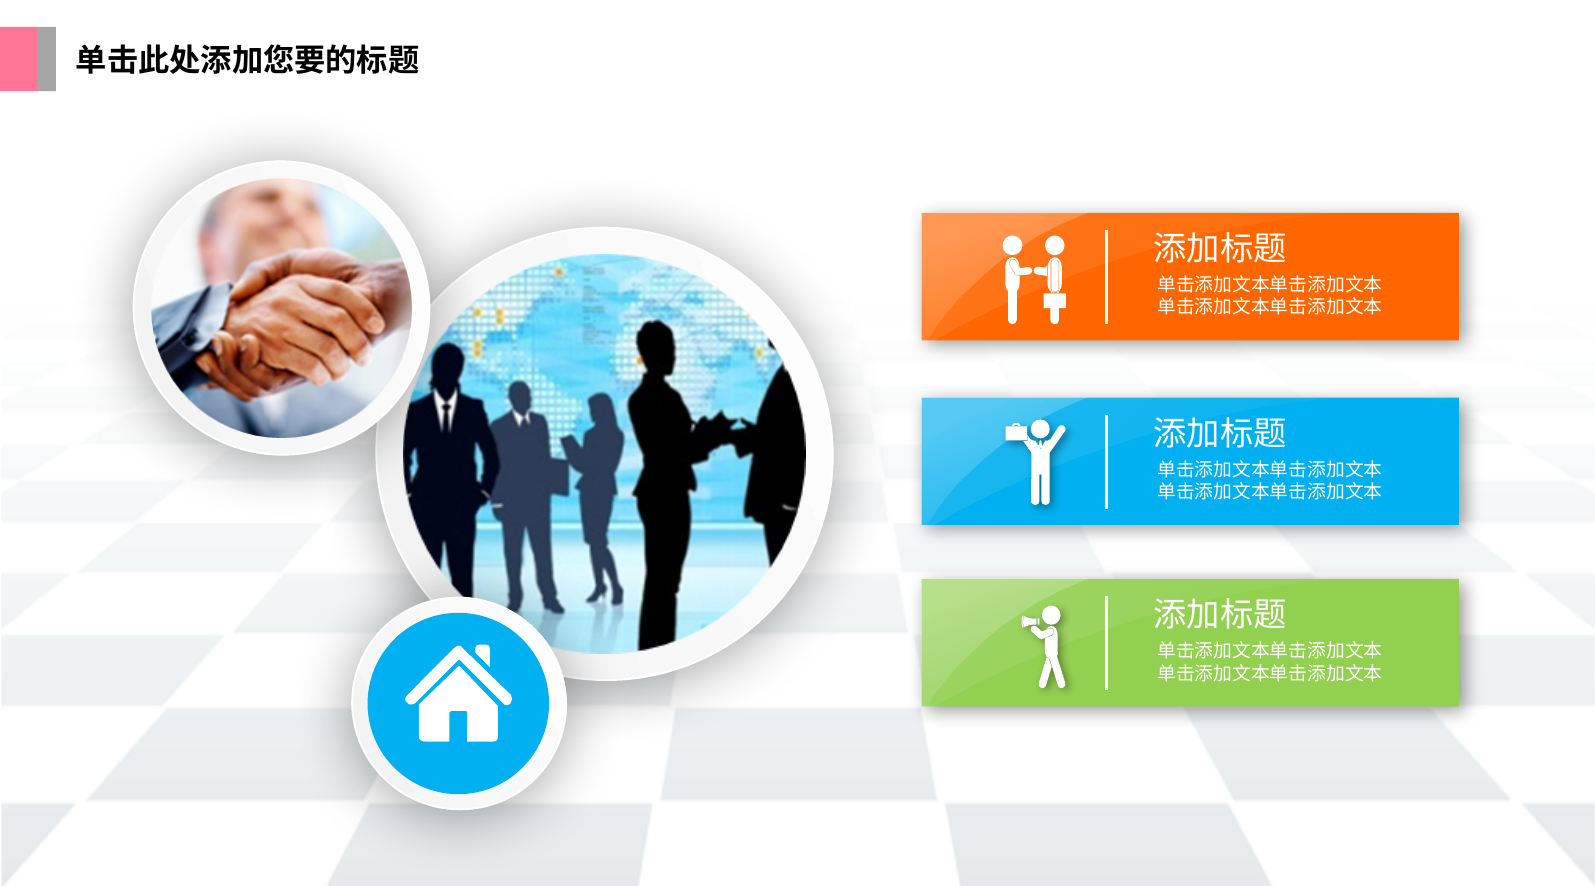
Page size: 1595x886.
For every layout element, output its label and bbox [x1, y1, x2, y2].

text_box [921, 212, 1460, 341]
picture [0, 0, 1595, 886]
text_box [921, 578, 1460, 707]
text_box [351, 597, 567, 810]
text_box [133, 161, 430, 455]
text_box [375, 227, 834, 680]
text_box [921, 397, 1460, 526]
